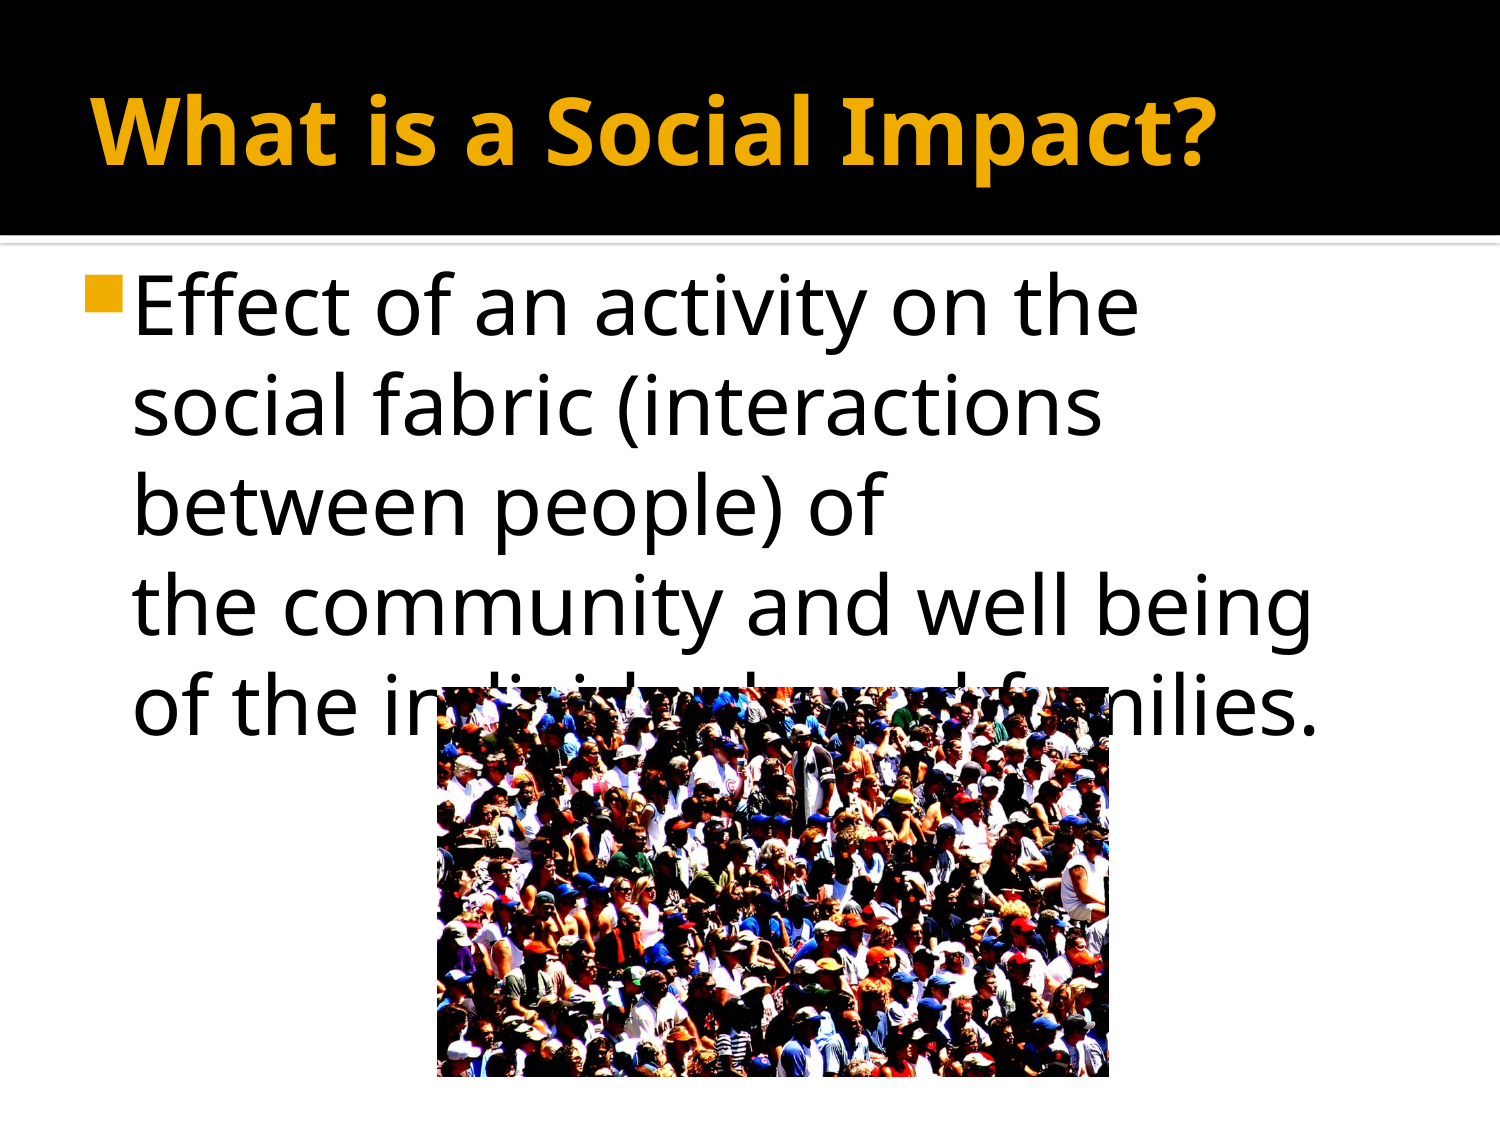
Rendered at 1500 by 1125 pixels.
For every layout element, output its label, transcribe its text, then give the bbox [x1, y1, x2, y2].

picture [437, 687, 1109, 1077]
list Effect of an activity on the social fabric (interactions between people) of the community and well being of the individuals and families. [50, 237, 1400, 997]
title What is a Social Impact? [75, 25, 1425, 231]
